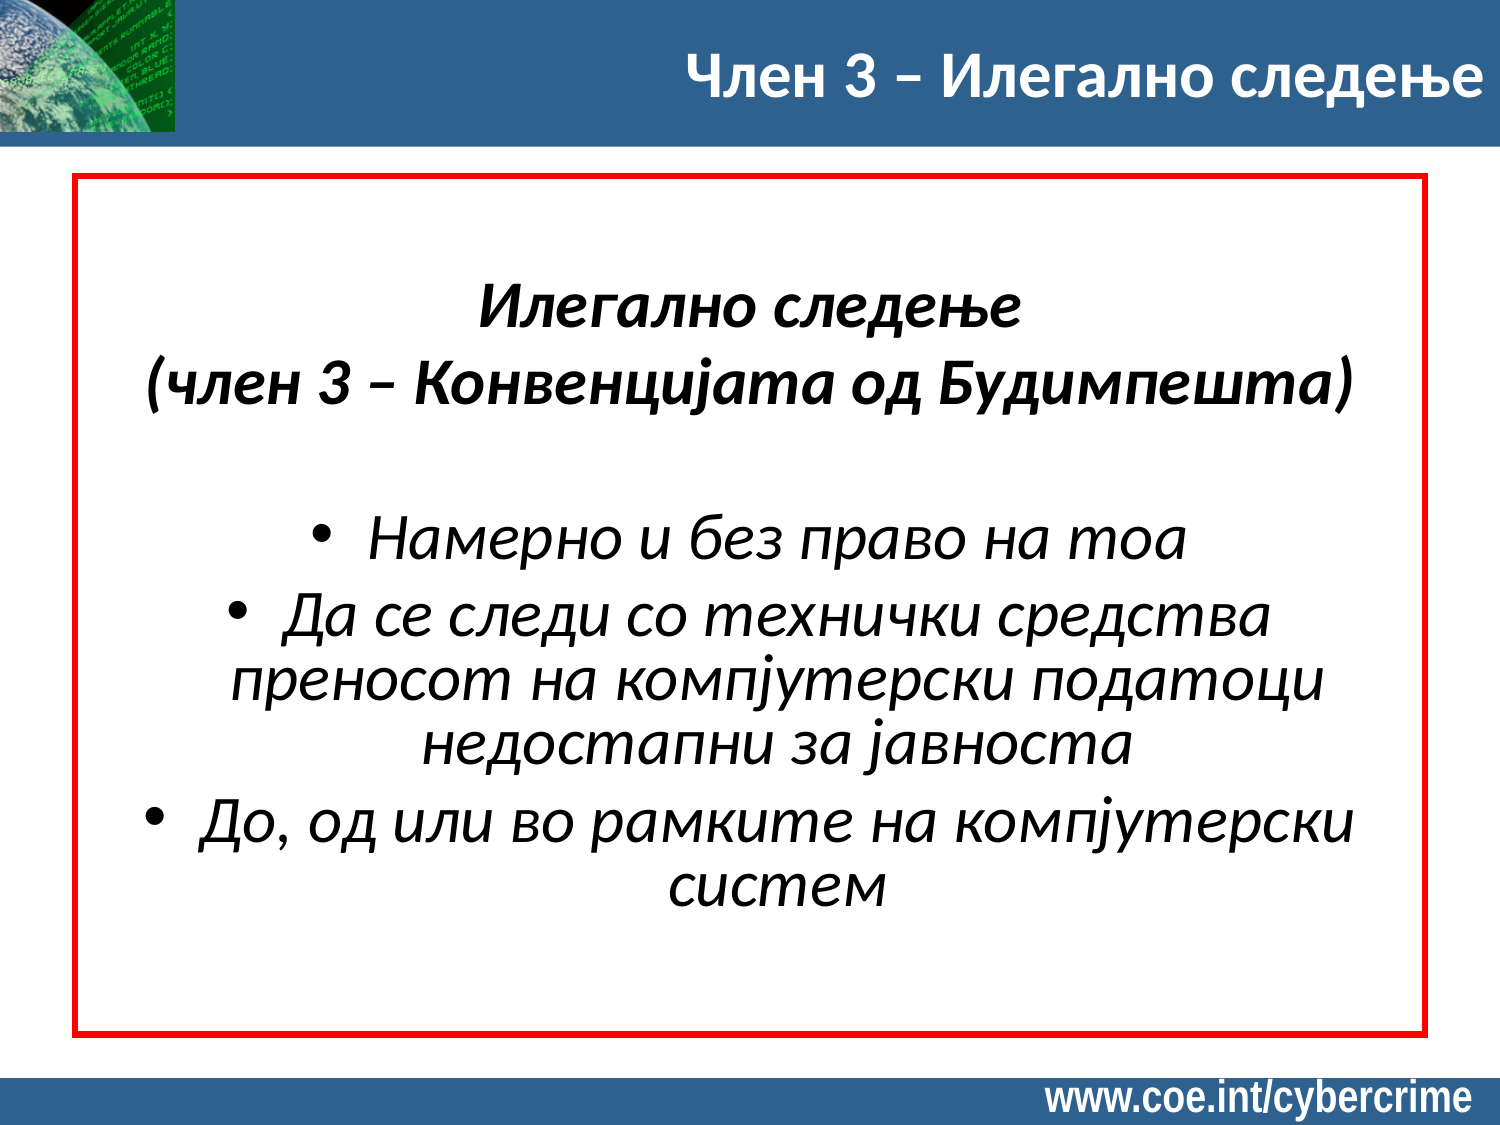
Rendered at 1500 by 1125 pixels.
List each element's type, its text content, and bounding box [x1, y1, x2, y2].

text_box Член 3 – Илегално следење [0, 0, 1500, 149]
text_box www.coe.int/cybercrime [1030, 1059, 1500, 1125]
text_box [0, 1076, 1030, 1125]
text_box Илегално следење (член 3 – Конвенцијата од Будимпешта) Намерно и без право на тоа Да се следи со технички средства преносот на компјутерски податоци недостапни за јавноста До, од или во рамките на компјутерски систем [74, 175, 1425, 1035]
picture [0, 0, 175, 132]
